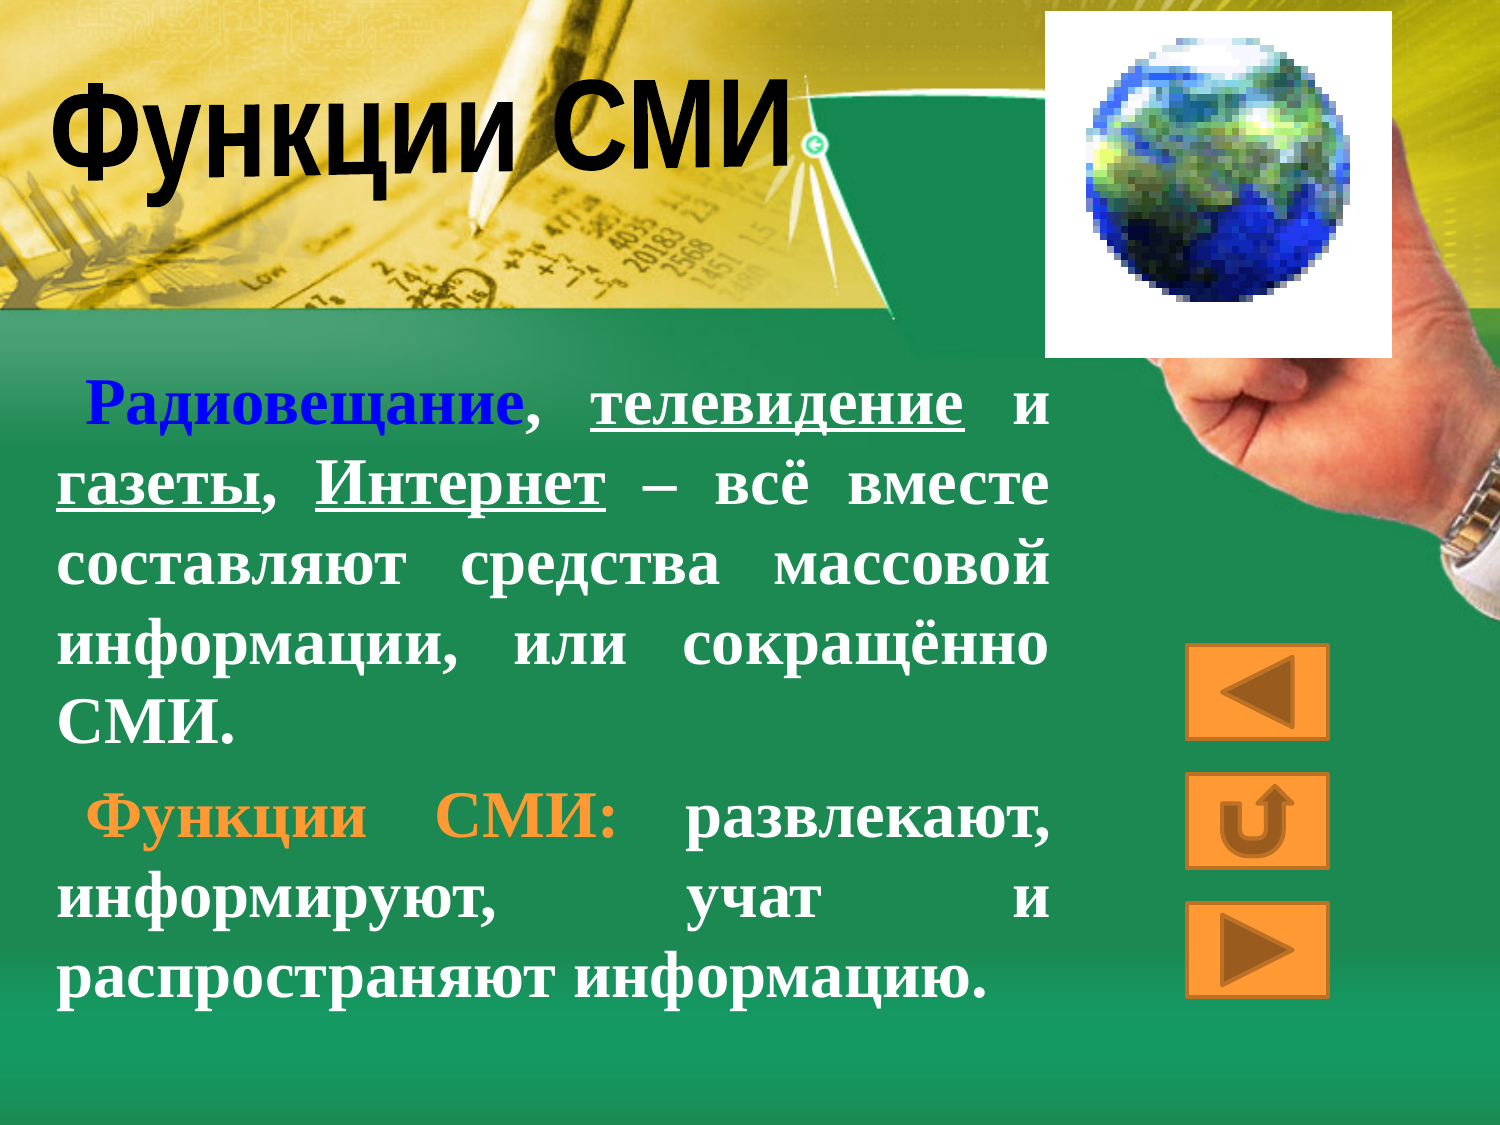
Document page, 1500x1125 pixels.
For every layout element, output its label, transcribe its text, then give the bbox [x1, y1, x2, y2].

text_box [1185, 643, 1330, 741]
text_box [1185, 772, 1330, 870]
list Радиовещание, телевидение и газеты, Интернет – всё вместе составляют средства массовой информации, или сокращённо СМИ. Функции СМИ: развлекают, информируют, учат и распространяют информацию. [40, 349, 1067, 1095]
picture [0, 0, 1500, 990]
text_box [1185, 901, 1330, 999]
